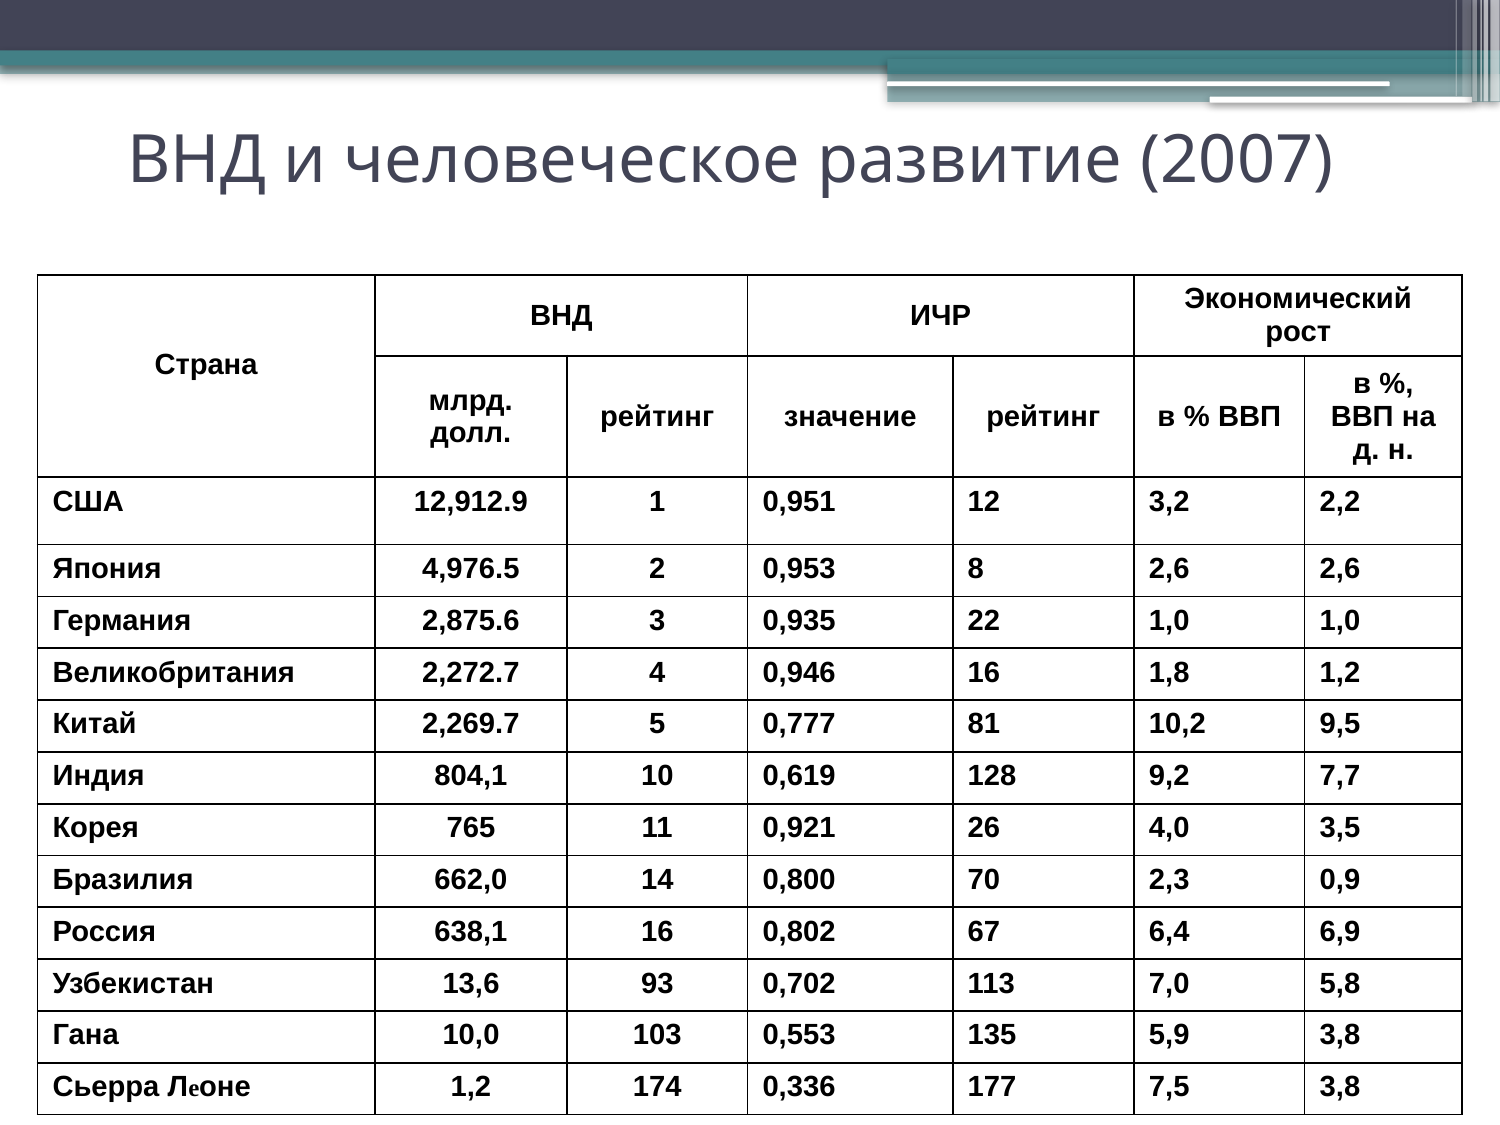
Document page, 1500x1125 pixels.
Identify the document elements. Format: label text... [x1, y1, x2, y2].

table_cell 67 [954, 908, 1133, 958]
table_cell 0,336 [748, 1064, 952, 1114]
table_cell 0,946 [748, 649, 952, 699]
table_cell 7,5 [1135, 1064, 1304, 1114]
table_cell 0,802 [748, 908, 952, 958]
table_cell 1,2 [1305, 649, 1461, 699]
table_cell 638,1 [376, 908, 566, 958]
table_cell 11 [568, 805, 747, 855]
table_cell 128 [954, 753, 1133, 803]
table_cell 9,2 [1135, 753, 1304, 803]
table_cell 0,800 [748, 856, 952, 906]
table_cell 10,2 [1135, 701, 1304, 751]
table_cell 135 [954, 1012, 1133, 1062]
table_cell Россия [38, 908, 374, 958]
table_header Страна [38, 276, 374, 476]
table_cell в %, ВВП на д. н. [1305, 357, 1461, 476]
table_cell 12,912.9 [376, 478, 566, 544]
table_cell 14 [568, 856, 747, 906]
table_cell 3,8 [1305, 1012, 1461, 1062]
table_cell 3,5 [1305, 805, 1461, 855]
table_header ИЧР [748, 276, 1133, 355]
table_cell 1,0 [1135, 597, 1304, 647]
table_cell Сьерра Леоне [38, 1064, 374, 1114]
table_cell 5,8 [1305, 960, 1461, 1010]
table_cell 1,8 [1135, 649, 1304, 699]
table_cell 2,272.7 [376, 649, 566, 699]
table_cell 2 [568, 545, 747, 596]
table_cell 1,0 [1305, 597, 1461, 647]
table_cell 13,6 [376, 960, 566, 1010]
table_cell 0,951 [748, 478, 952, 544]
table_cell 804,1 [376, 753, 566, 803]
table_cell в % ВВП [1135, 357, 1304, 476]
table_cell рейтинг [954, 357, 1133, 476]
table_cell 6,4 [1135, 908, 1304, 958]
table_cell 103 [568, 1012, 747, 1062]
table_header Экономический рост [1135, 276, 1461, 355]
table_cell 7,7 [1305, 753, 1461, 803]
table_cell 4,976.5 [376, 545, 566, 596]
table_cell 26 [954, 805, 1133, 855]
table_cell 0,935 [748, 597, 952, 647]
table_cell 0,553 [748, 1012, 952, 1062]
table_cell 8 [954, 545, 1133, 596]
table_cell 12 [954, 478, 1133, 544]
title ВНД и человеческое развитие (2007) [112, 62, 1413, 251]
table_cell 16 [568, 908, 747, 958]
table_cell 2,3 [1135, 856, 1304, 906]
table_cell 10,0 [376, 1012, 566, 1062]
table_cell Гана [38, 1012, 374, 1062]
table_cell рейтинг [568, 357, 747, 476]
table_cell 10 [568, 753, 747, 803]
table_cell 2,6 [1135, 545, 1304, 596]
table_cell значение [748, 357, 952, 476]
table_cell 177 [954, 1064, 1133, 1114]
table_cell 2,875.6 [376, 597, 566, 647]
table_cell 2,269.7 [376, 701, 566, 751]
table_cell 9,5 [1305, 701, 1461, 751]
table_cell 0,777 [748, 701, 952, 751]
table_cell 174 [568, 1064, 747, 1114]
table_cell 1,2 [376, 1064, 566, 1114]
table_cell 2,6 [1305, 545, 1461, 596]
table_cell 0,9 [1305, 856, 1461, 906]
table_cell 3,8 [1305, 1064, 1461, 1114]
table_cell 4 [568, 649, 747, 699]
table_cell 3 [568, 597, 747, 647]
table_cell 765 [376, 805, 566, 855]
table_cell 4,0 [1135, 805, 1304, 855]
table_header ВНД [376, 276, 747, 355]
table_cell 113 [954, 960, 1133, 1010]
table_cell 70 [954, 856, 1133, 906]
table_cell Индия [38, 753, 374, 803]
table_cell 6,9 [1305, 908, 1461, 958]
table_cell 3,2 [1135, 478, 1304, 544]
table_cell Великобритания [38, 649, 374, 699]
table_cell Корея [38, 805, 374, 855]
table_cell млрд. долл. [376, 357, 566, 476]
table_cell Япония [38, 545, 374, 596]
table_cell 93 [568, 960, 747, 1010]
table_cell 0,953 [748, 545, 952, 596]
table_cell 22 [954, 597, 1133, 647]
table_cell 5 [568, 701, 747, 751]
table_cell Узбекистан [38, 960, 374, 1010]
table_cell Германия [38, 597, 374, 647]
table_cell США [38, 478, 374, 544]
table_cell 16 [954, 649, 1133, 699]
table_cell 0,619 [748, 753, 952, 803]
table_cell 7,0 [1135, 960, 1304, 1010]
table_cell Китай [38, 701, 374, 751]
table_cell Бразилия [38, 856, 374, 906]
table_cell 1 [568, 478, 747, 544]
table_cell 0,921 [748, 805, 952, 855]
table_cell 5,9 [1135, 1012, 1304, 1062]
table_cell 2,2 [1305, 478, 1461, 544]
table_cell 81 [954, 701, 1133, 751]
table_cell 662,0 [376, 856, 566, 906]
table_cell 0,702 [748, 960, 952, 1010]
